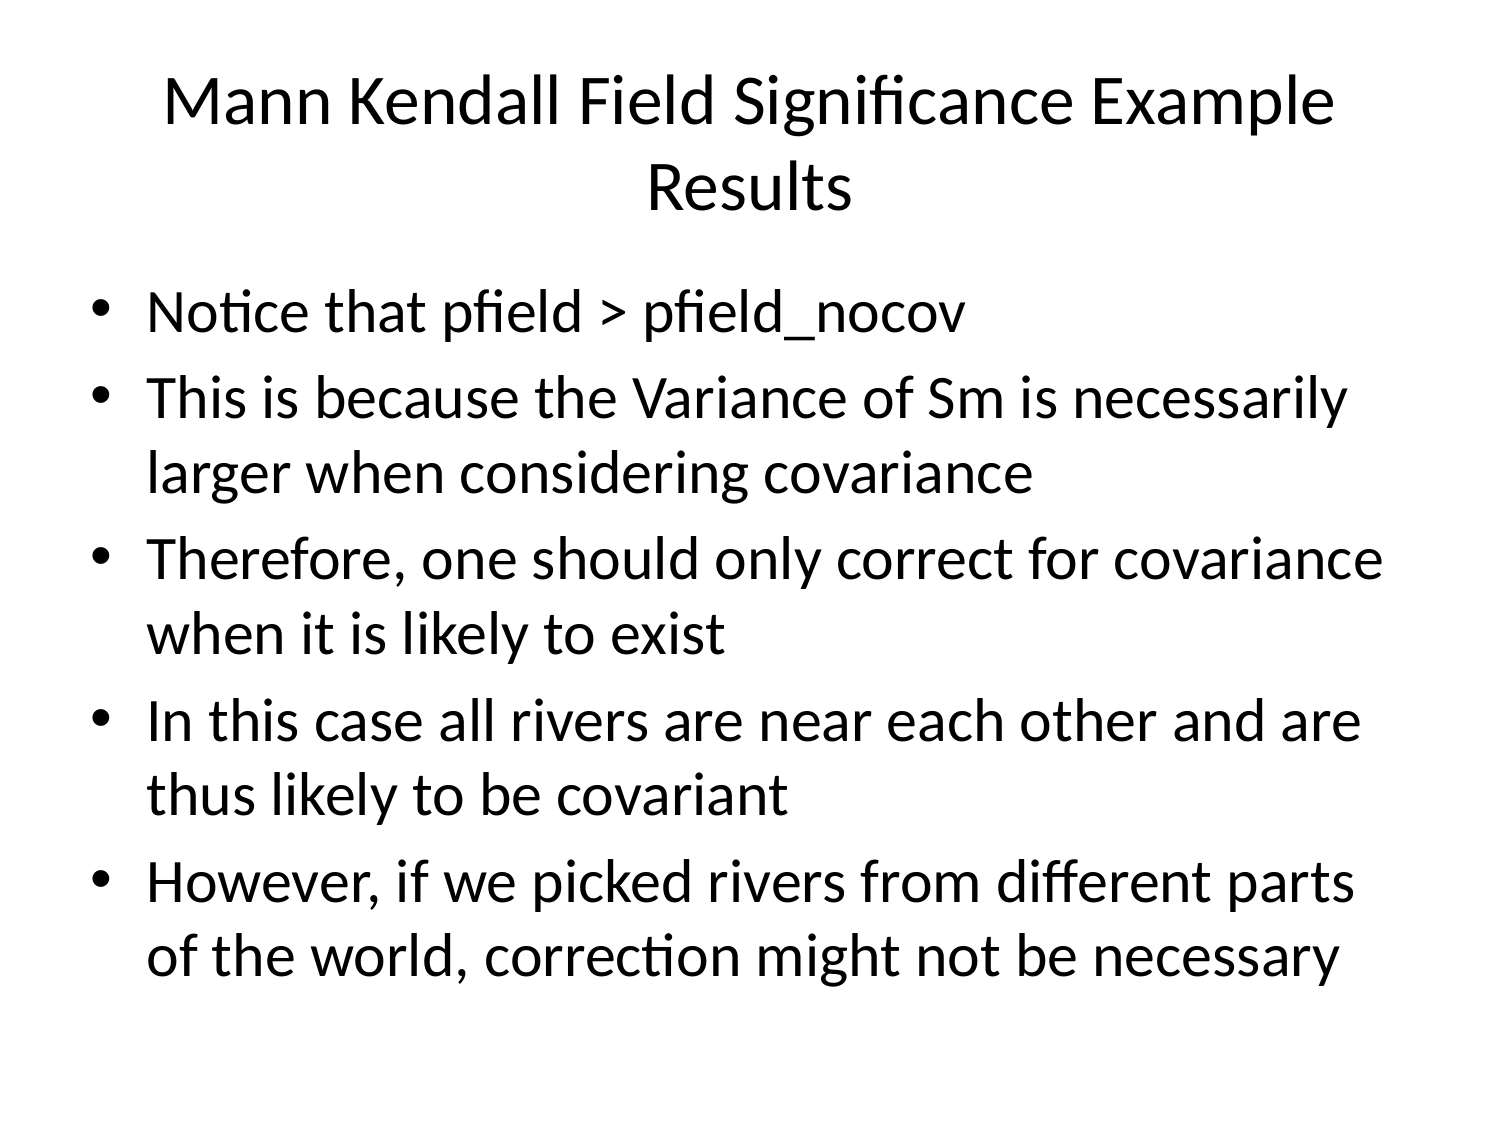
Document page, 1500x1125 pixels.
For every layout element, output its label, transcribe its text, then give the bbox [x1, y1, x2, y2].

list Notice that pfield > pfield_nocov This is because the Variance of Sm is necessarily larger when considering covariance Therefore, one should only correct for covariance when it is likely to exist In this case all rivers are near each other and are thus likely to be covariant However, if we picked rivers from different parts of the world, correction might not be necessary [75, 262, 1425, 1005]
title Mann Kendall Field Significance Example Results [75, 45, 1425, 233]
